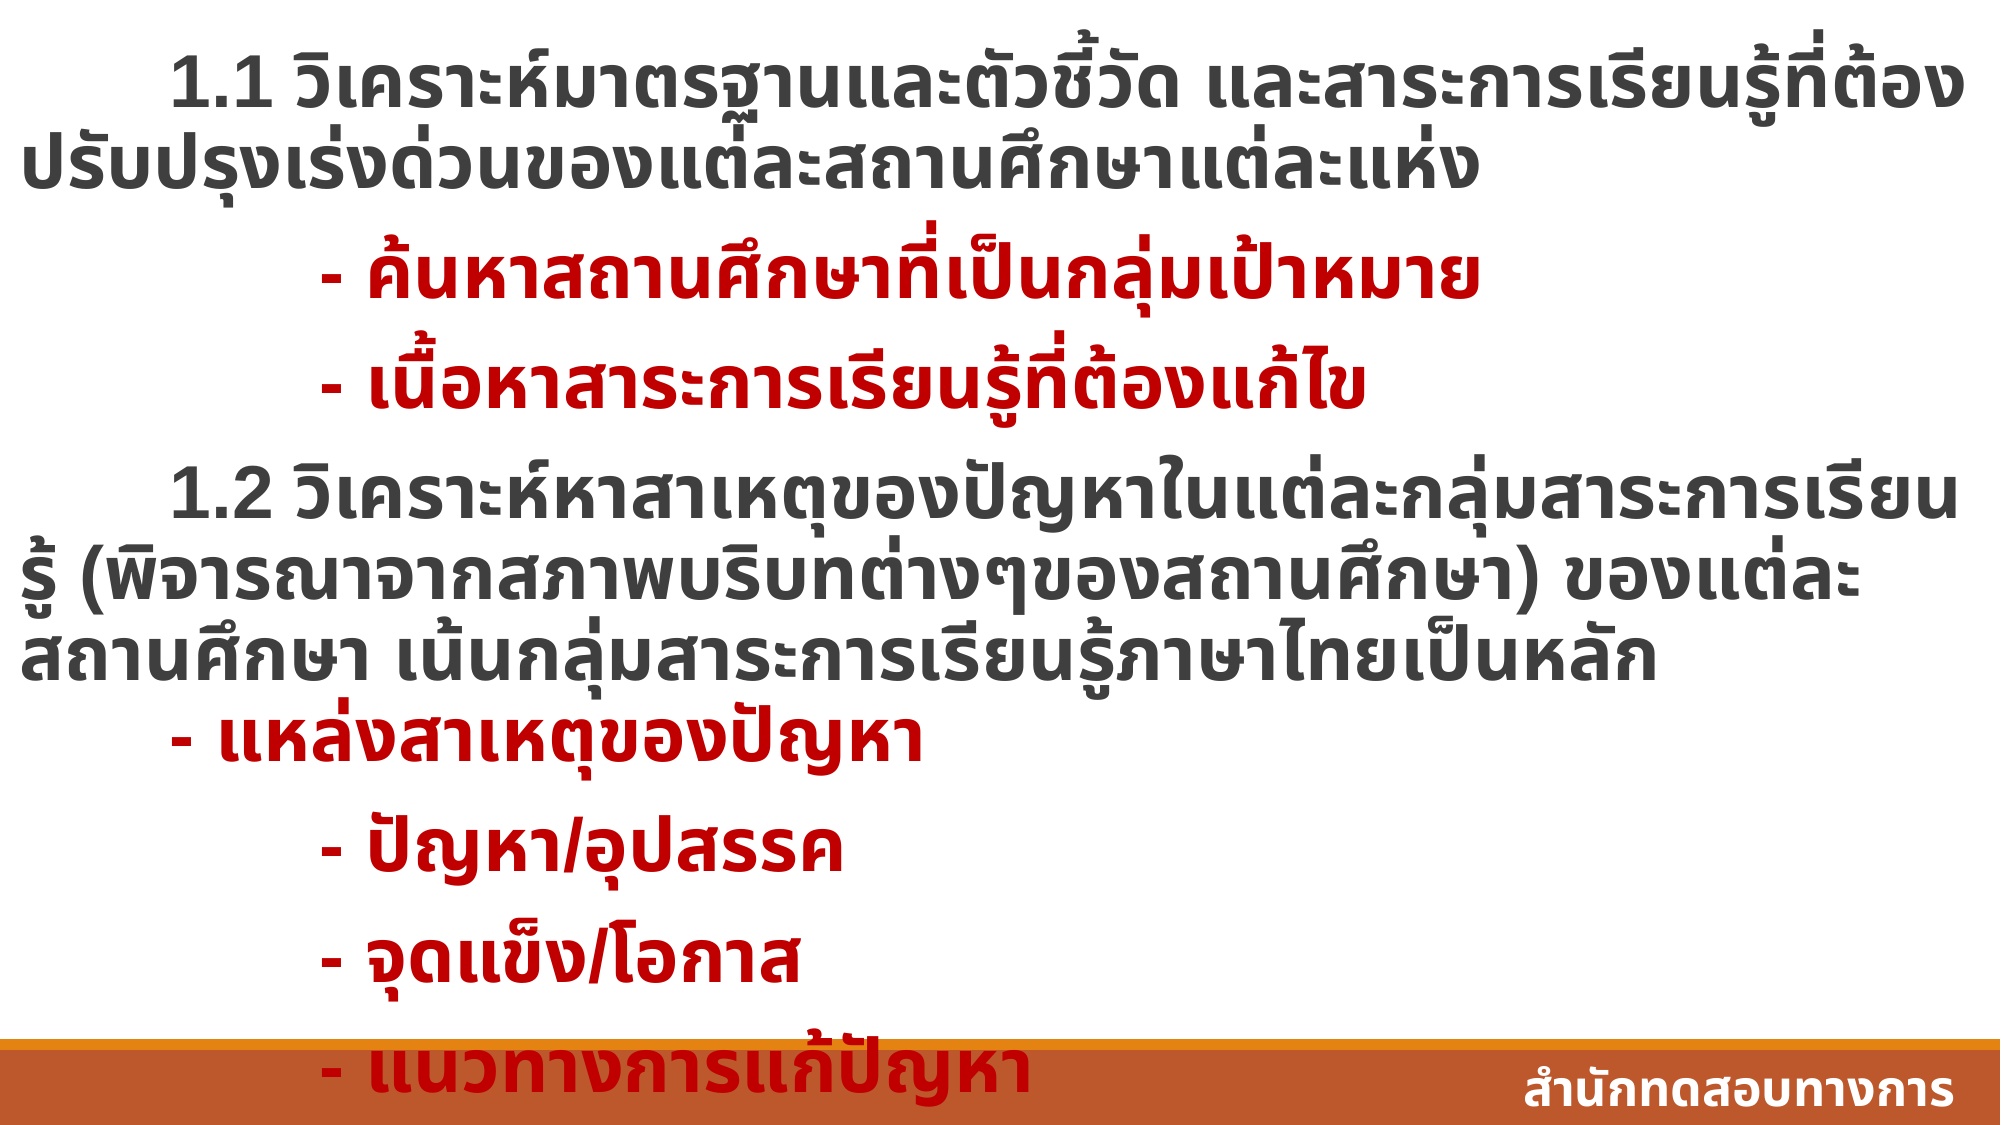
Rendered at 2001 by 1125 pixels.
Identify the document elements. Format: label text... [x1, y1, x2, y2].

text_box สำนักทดสอบทางการศึกษา สพฐ. [1508, 1049, 1995, 1125]
list 1.1 วิเคราะห์มาตรฐานและตัวชี้วัด และสาระการเรียนรู้ที่ต้องปรับปรุงเร่งด่วนของแต่ละสถานศึกษาแต่ละแห่ง - ค้นหาสถานศึกษาที่เป็นกลุ่มเป้าหมาย - เนื้อหาสาระการเรียนรู้ที่ต้องแก้ไข 1.2 วิเคราะห์หาสาเหตุของปัญหาในแต่ละกลุ่มสาระการเรียนรู้ (พิจารณาจากสภาพบริบทต่างๆของสถานศึกษา) ของแต่ละสถานศึกษา เน้นกลุ่มสาระการเรียนรู้ภาษาไทยเป็นหลัก - แหล่งสาเหตุของปัญหา - ปัญหา/อุปสรรค - จุดแข็ง/โอกาส - แนวทางการแก้ปัญหา [19, 35, 1979, 1038]
